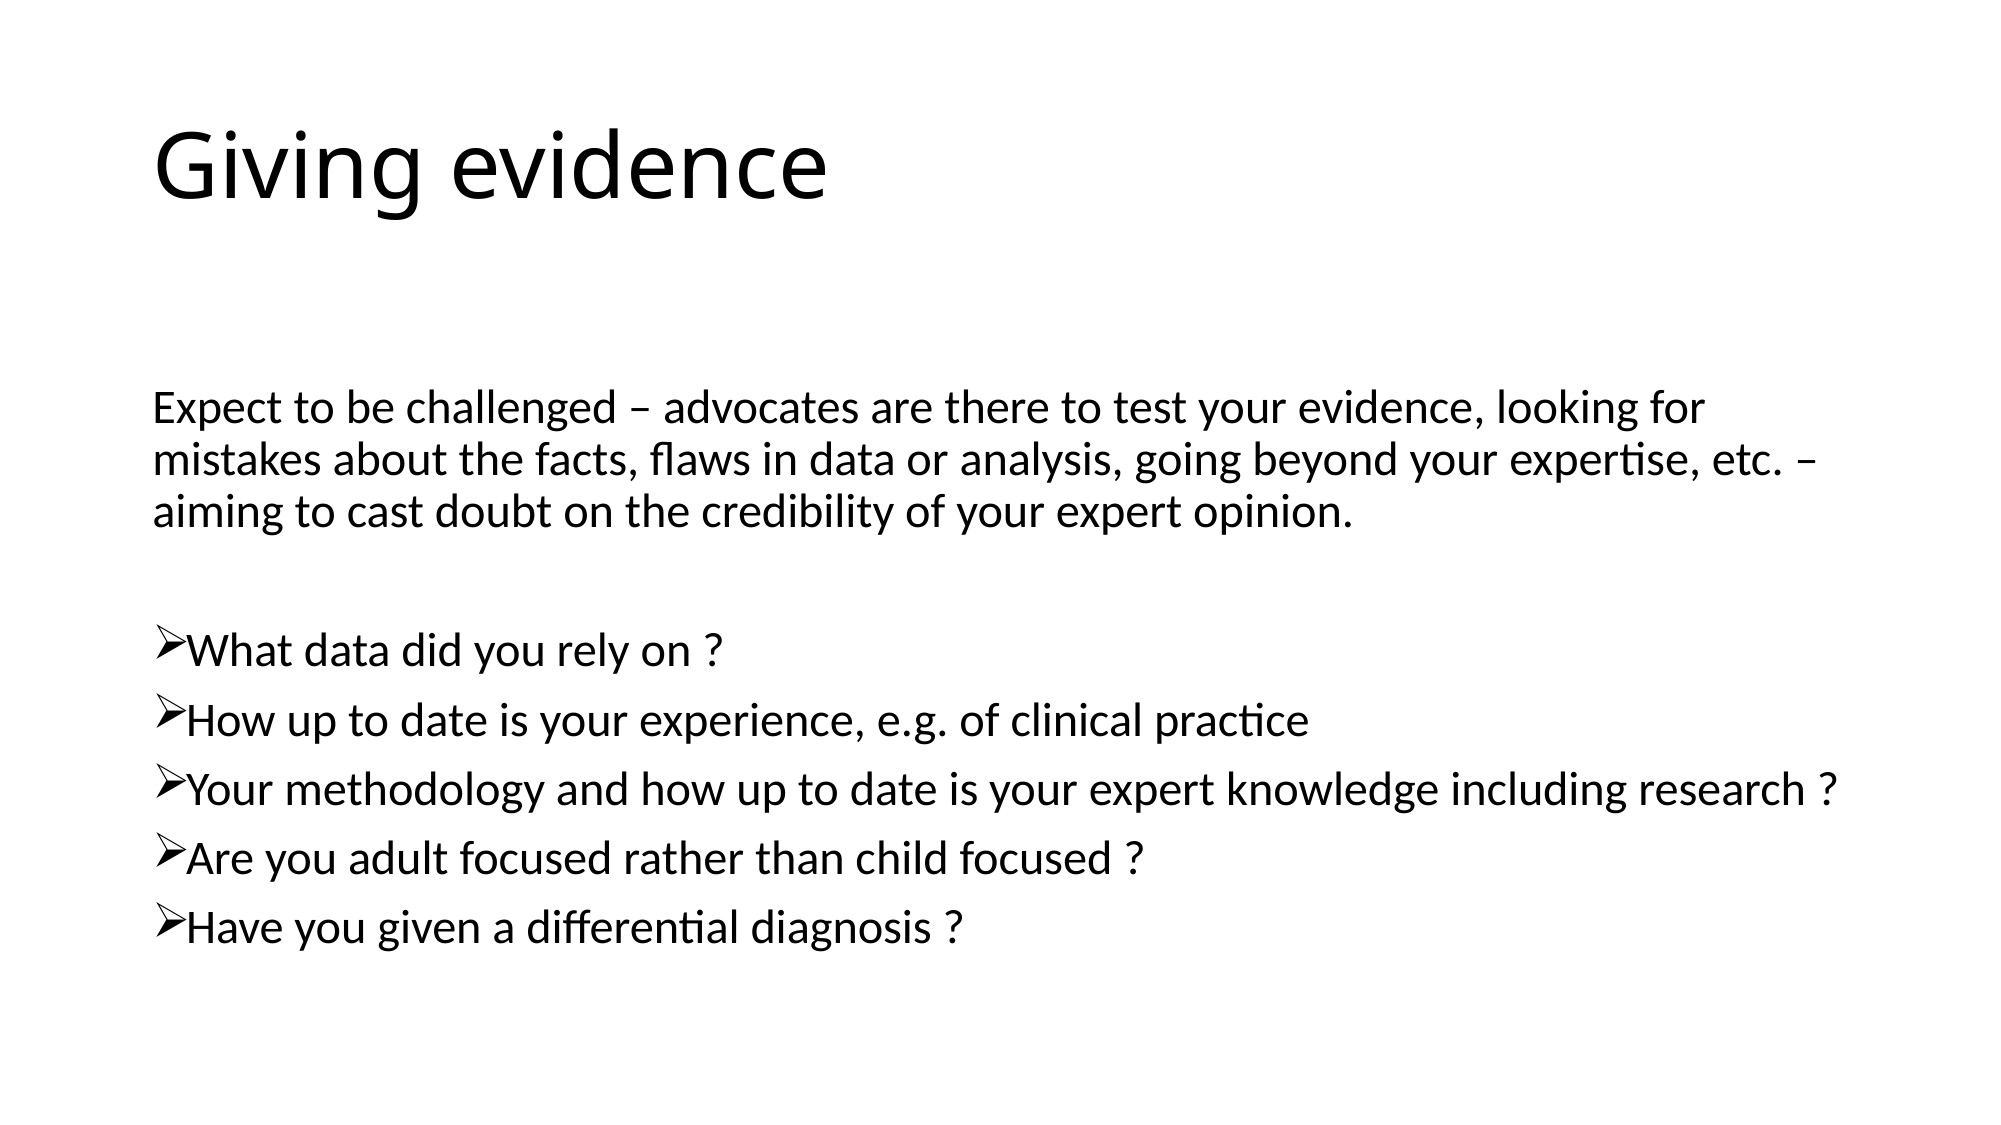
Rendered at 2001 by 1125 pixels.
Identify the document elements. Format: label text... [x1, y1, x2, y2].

title Giving evidence [137, 59, 1863, 278]
list Expect to be challenged – advocates are there to test your evidence, looking for mistakes about the facts, flaws in data or analysis, going beyond your expertise, etc. – aiming to cast doubt on the credibility of your expert opinion. What data did you rely on ? How up to date is your experience, e.g. of clinical practice Your methodology and how up to date is your expert knowledge including research ? Are you adult focused rather than child focused ? Have you given a differential diagnosis ? [137, 299, 1863, 1014]
